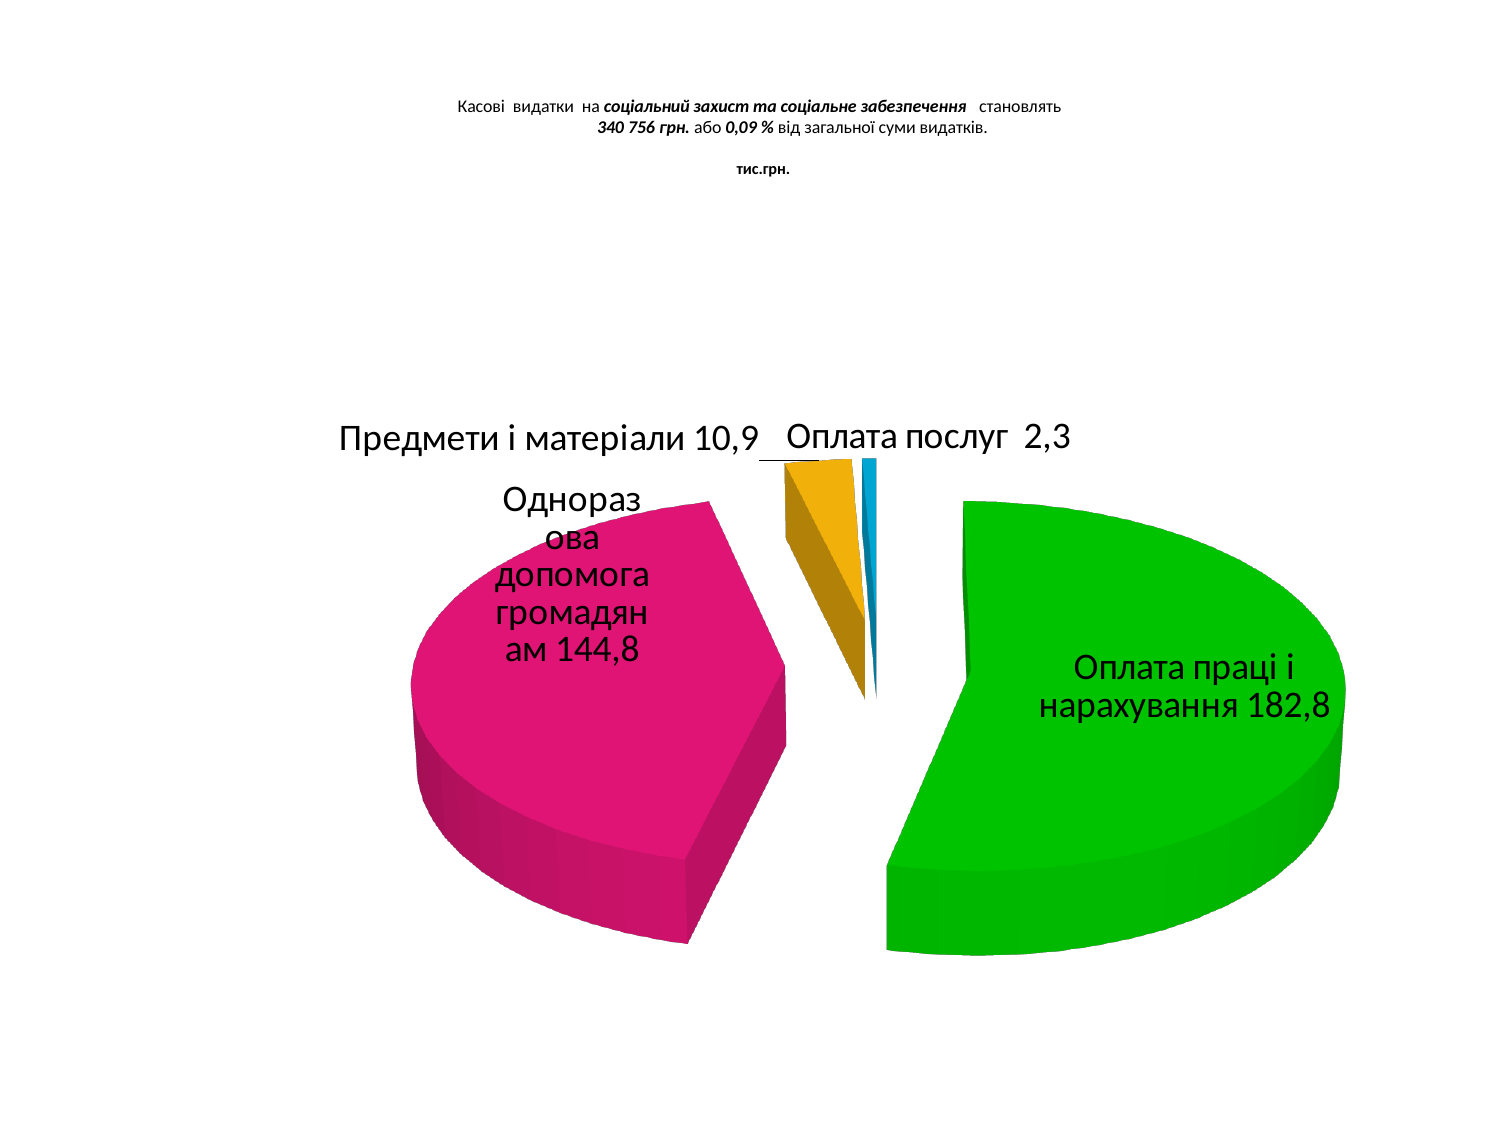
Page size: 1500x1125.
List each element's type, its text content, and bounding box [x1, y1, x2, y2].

chart [74, 302, 1426, 1125]
title Касові видатки на соціальний захист та соціальне забезпечення становлять 340 756 грн. або 0,09 % від загальної суми видатків. тис.грн. [88, 42, 1439, 231]
